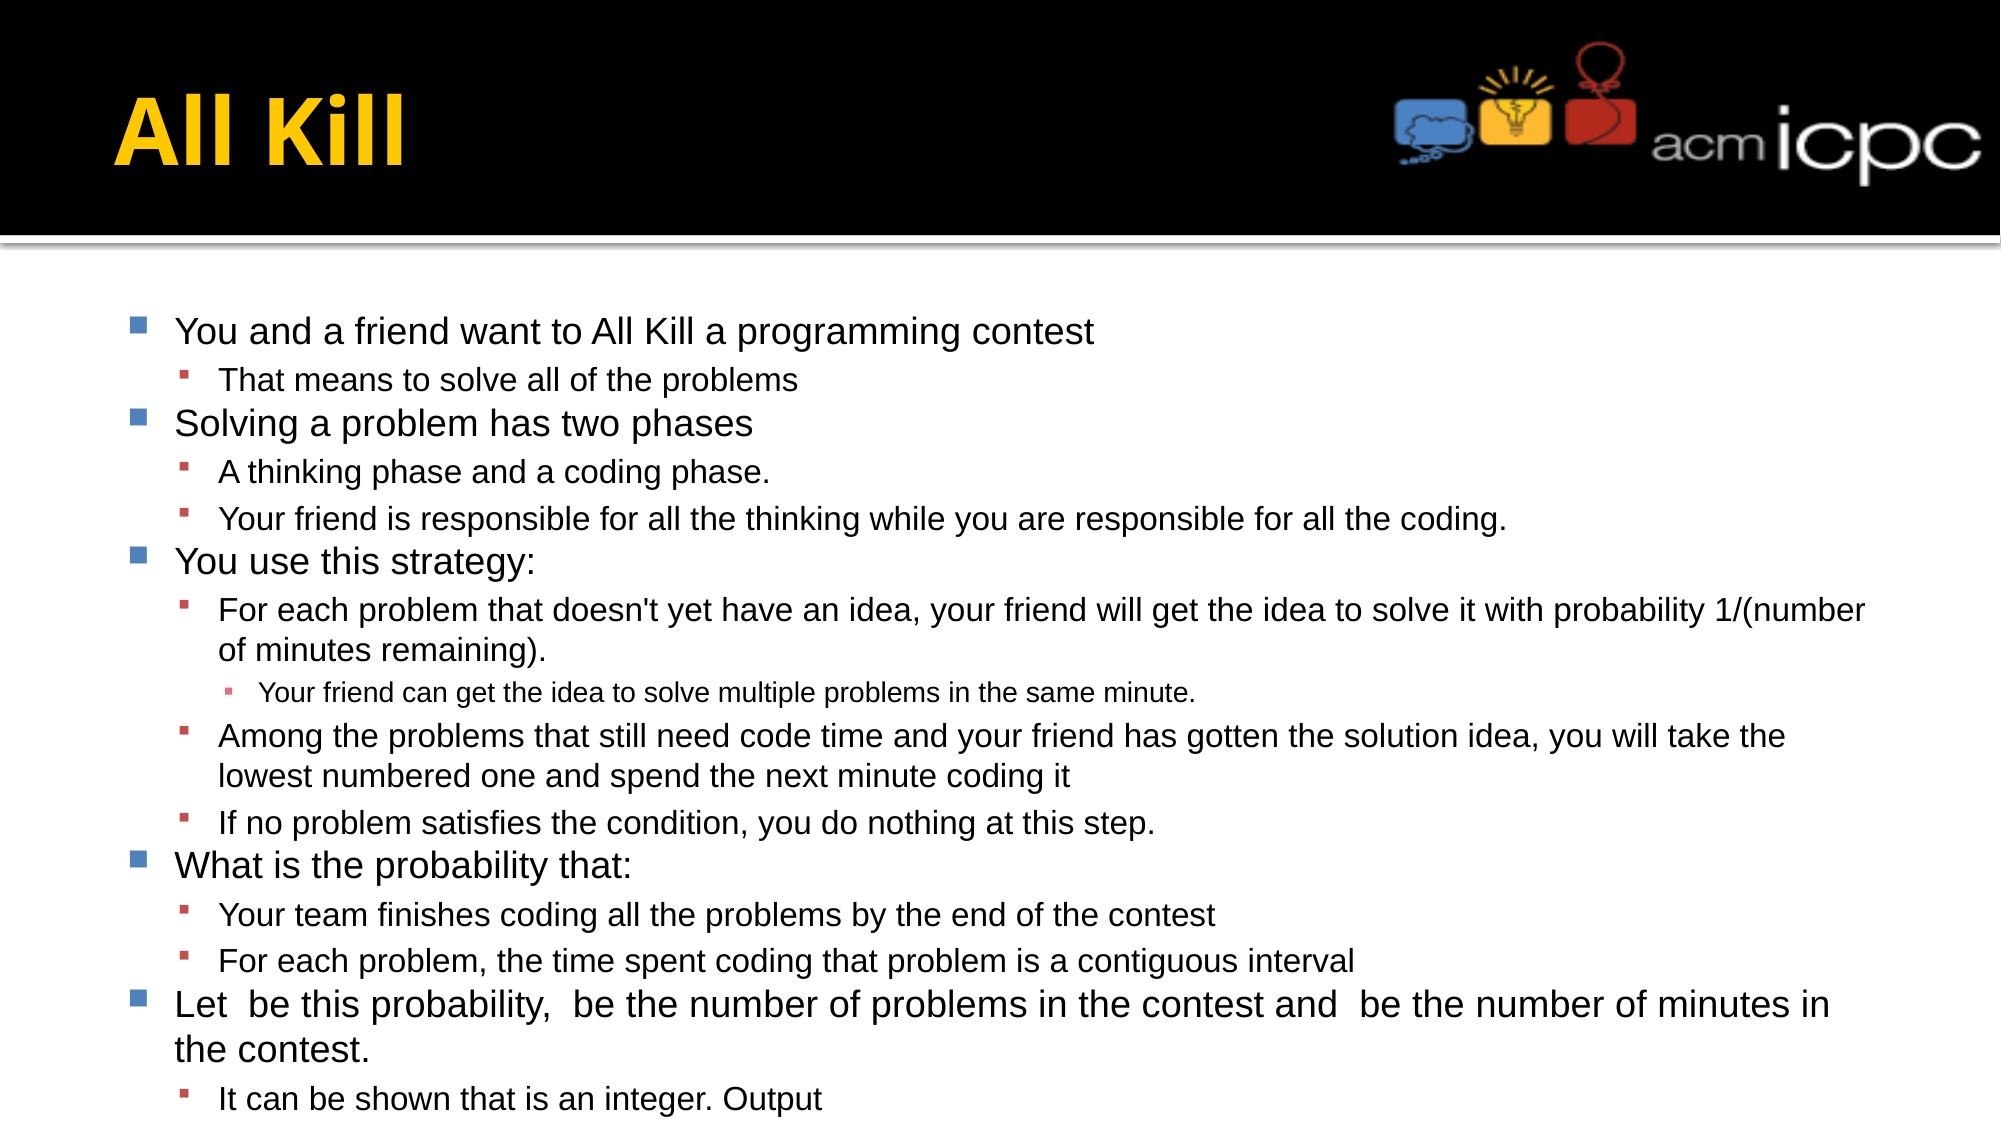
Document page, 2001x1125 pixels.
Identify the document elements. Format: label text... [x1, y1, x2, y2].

picture [1366, 24, 2000, 191]
title All Kill [99, 25, 1350, 231]
